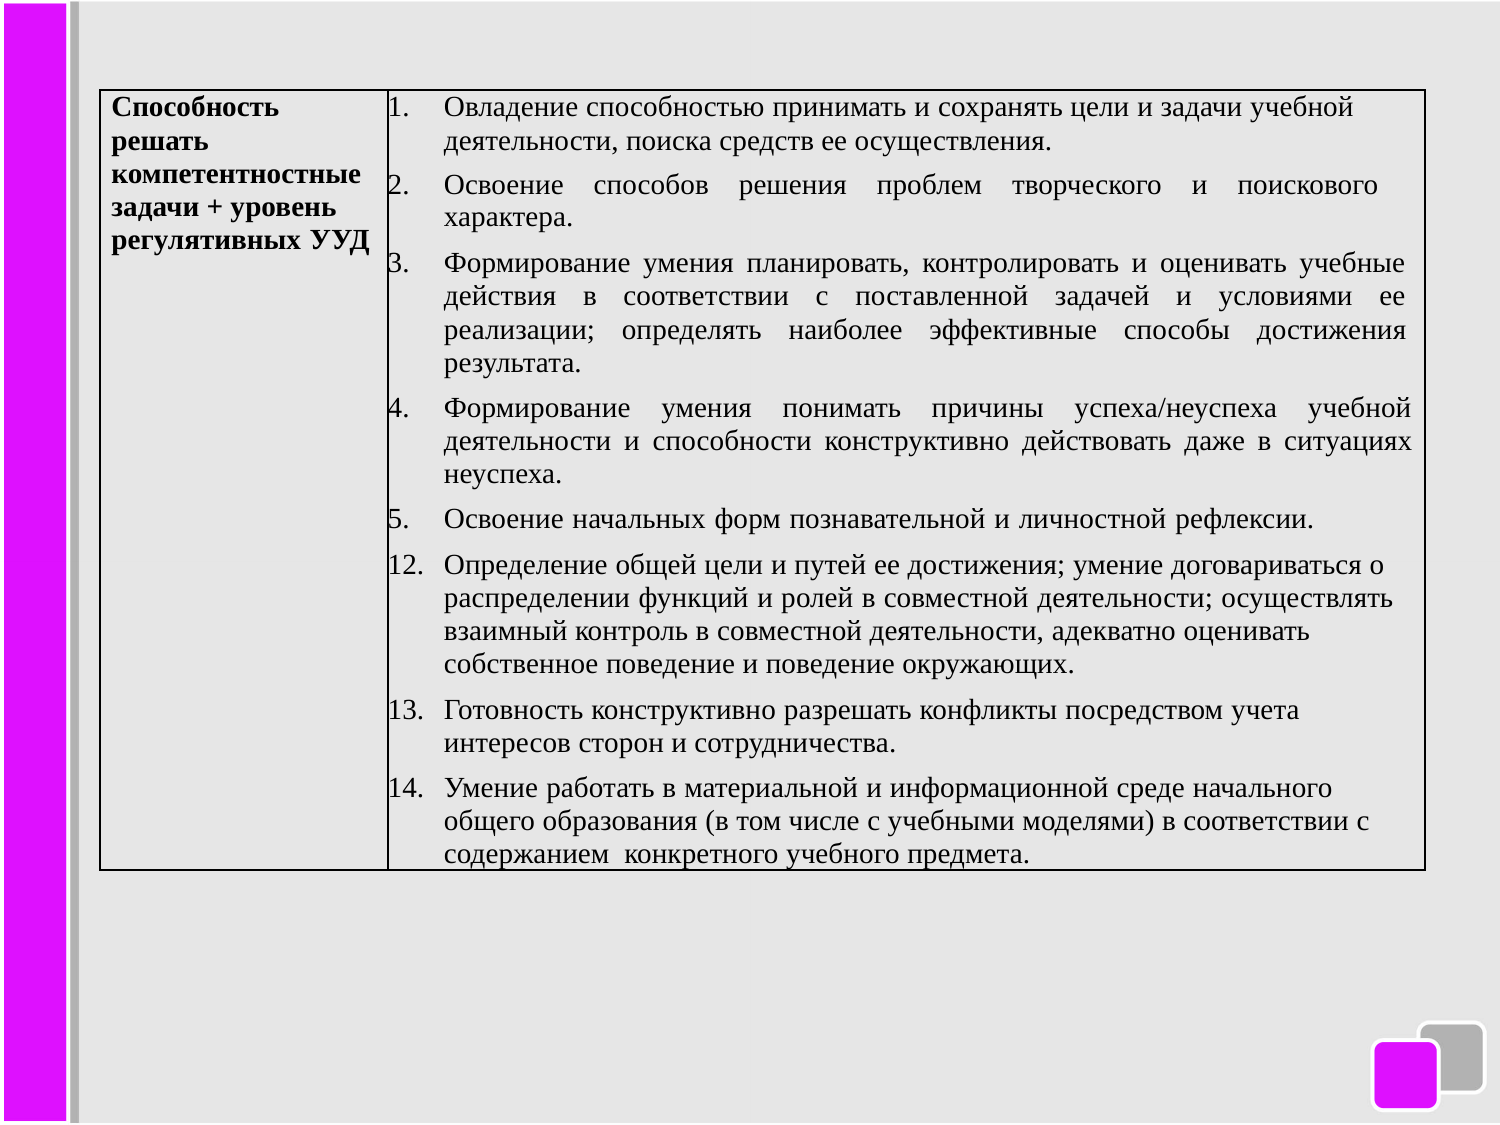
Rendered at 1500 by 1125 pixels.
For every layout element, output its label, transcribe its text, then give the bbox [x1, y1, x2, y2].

table_header Способность решать компетентностные задачи + уровень регулятивных УУД [101, 91, 387, 869]
table_header Овладение способностью принимать и сохранять цели и задачи учебной деятельности, поиска средств ее осуществления. Освоение способов решения проблем творческого и поискового характера. Формирование умения планировать, контролировать и оценивать учебные действия в соответствии с поставленной задачей и условиями ее реализации; определять наиболее эффективные способы достижения результата. Формирование умения понимать причины успеха/неуспеха учебной деятельности и способности конструктивно действовать даже в ситуациях неуспеха. Освоение начальных форм познавательной и личностной рефлексии. Определение общей цели и путей ее достижения; умение договариваться о распределении функций и ролей в совместной деятельности; осуществлять взаимный контроль в совместной деятельности, адекватно оценивать собственное поведение и поведение окружающих. Готовность конструктивно разрешать конфликты посредством учета интересов сторон и сотрудничества. Умение работать в материальной и информационной среде начального общего образования (в том числе с учебными моделями) в соответствии с содержанием конкретного учебного предмета. [389, 91, 1424, 869]
picture [0, 0, 1500, 1125]
